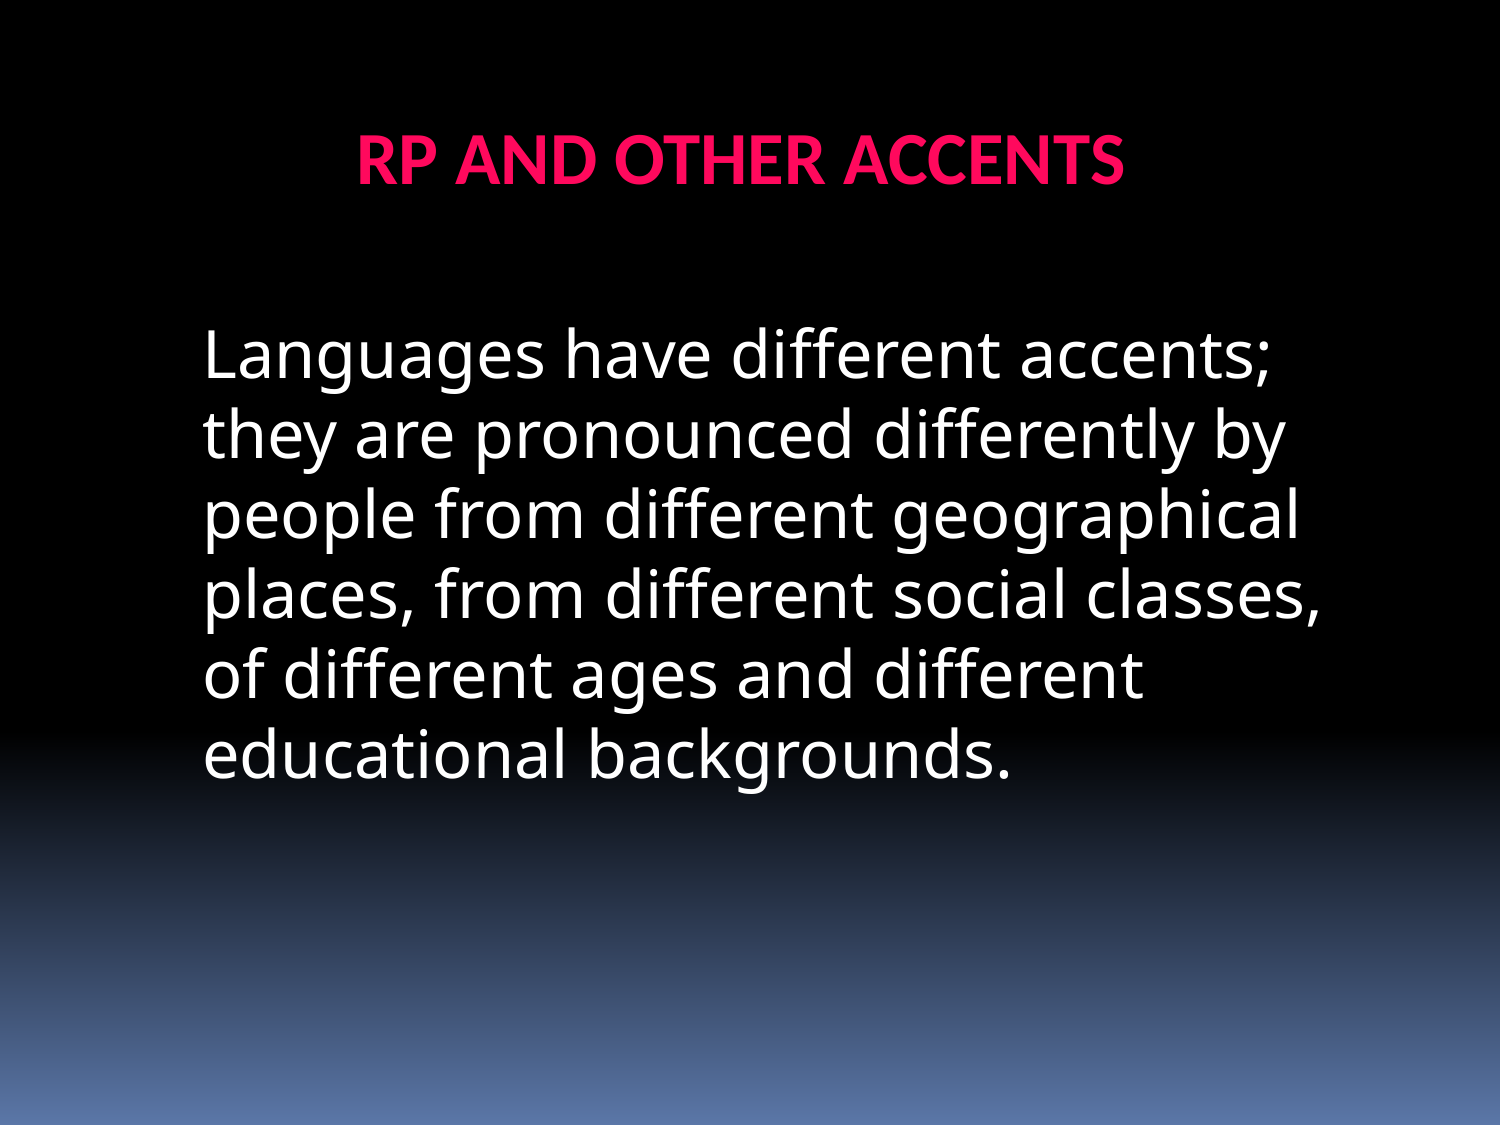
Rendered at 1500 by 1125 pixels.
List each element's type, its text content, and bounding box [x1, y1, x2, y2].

text_box Languages have different accents; they are pronounced differently by people from different geographical places, from different social classes, of different ages and different educational backgrounds. [187, 304, 1371, 880]
text_box RP AND OTHER ACCENTS [341, 102, 1159, 208]
